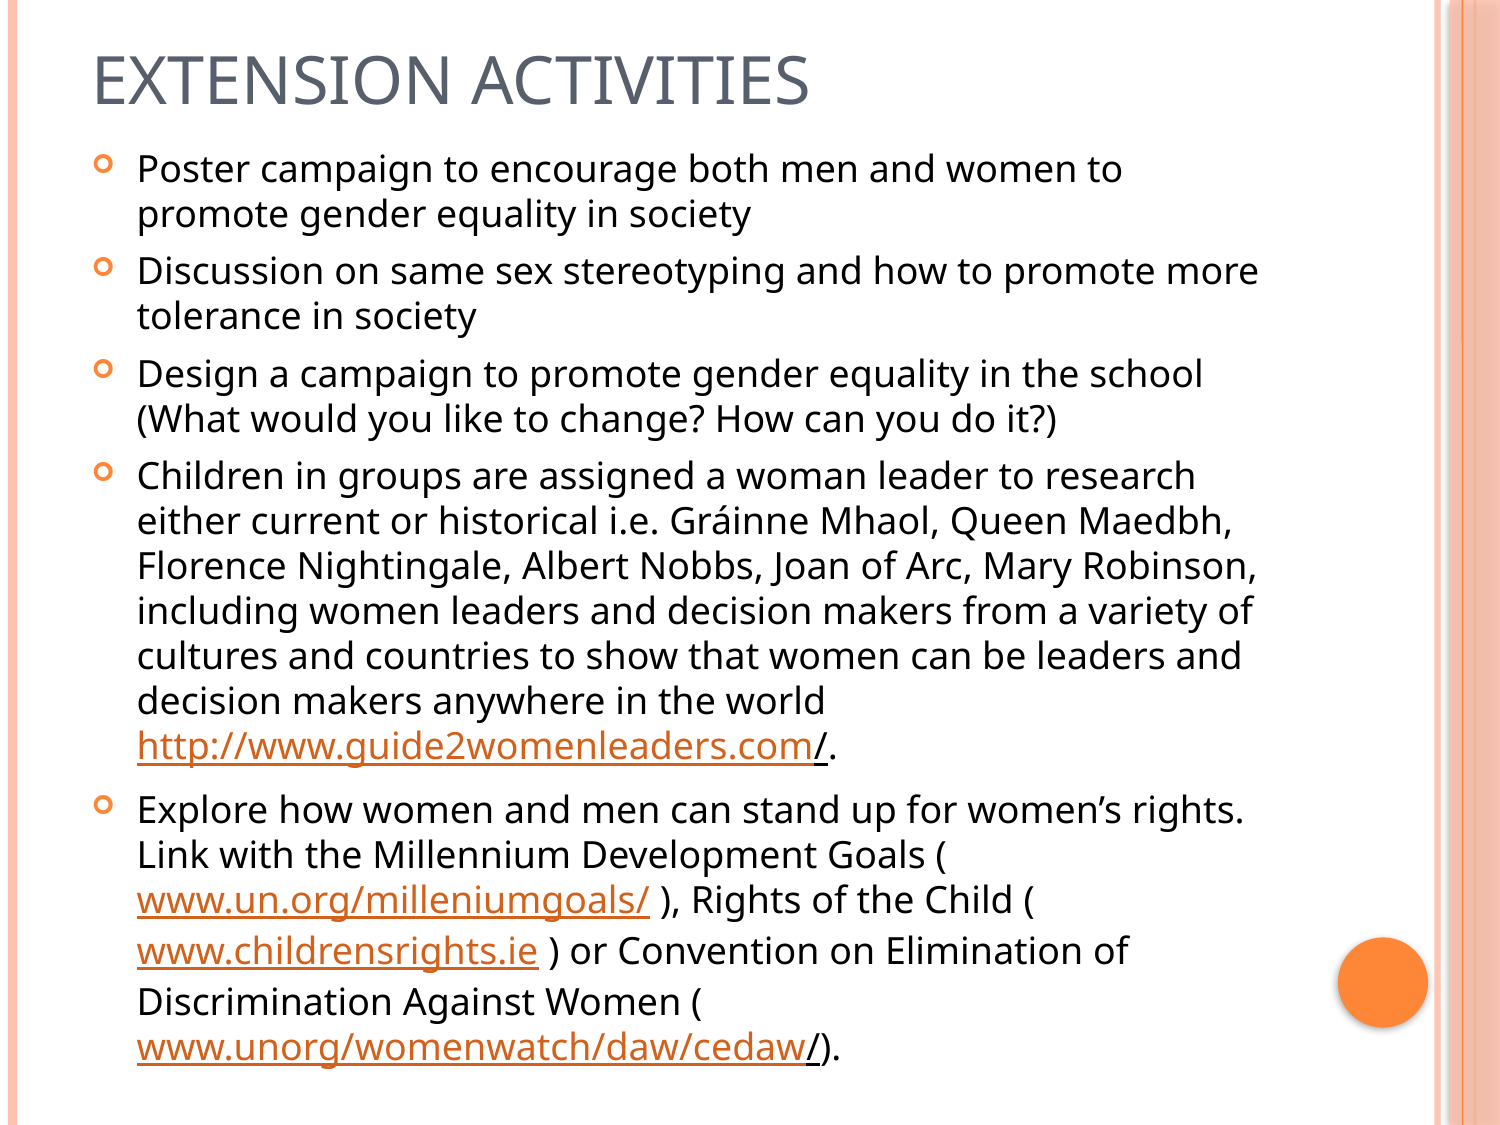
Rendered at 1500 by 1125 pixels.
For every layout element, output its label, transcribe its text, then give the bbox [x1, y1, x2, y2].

title Extension Activities [76, 19, 1300, 126]
list Poster campaign to encourage both men and women to promote gender equality in society Discussion on same sex stereotyping and how to promote more tolerance in society Design a campaign to promote gender equality in the school (What would you like to change? How can you do it?) Children in groups are assigned a woman leader to research either current or historical i.e. Gráinne Mhaol, Queen Maedbh, Florence Nightingale, Albert Nobbs, Joan of Arc, Mary Robinson, including women leaders and decision makers from a variety of cultures and countries to show that women can be leaders and decision makers anywhere in the world http://www.guide2womenleaders.com/. Explore how women and men can stand up for women’s rights. Link with the Millennium Development Goals (www.un.org/milleniumgoals/ ), Rights of the Child (www.childrensrights.ie ) or Convention on Elimination of Discrimination Against Women (www.unorg/womenwatch/daw/cedaw/). [76, 136, 1301, 1063]
